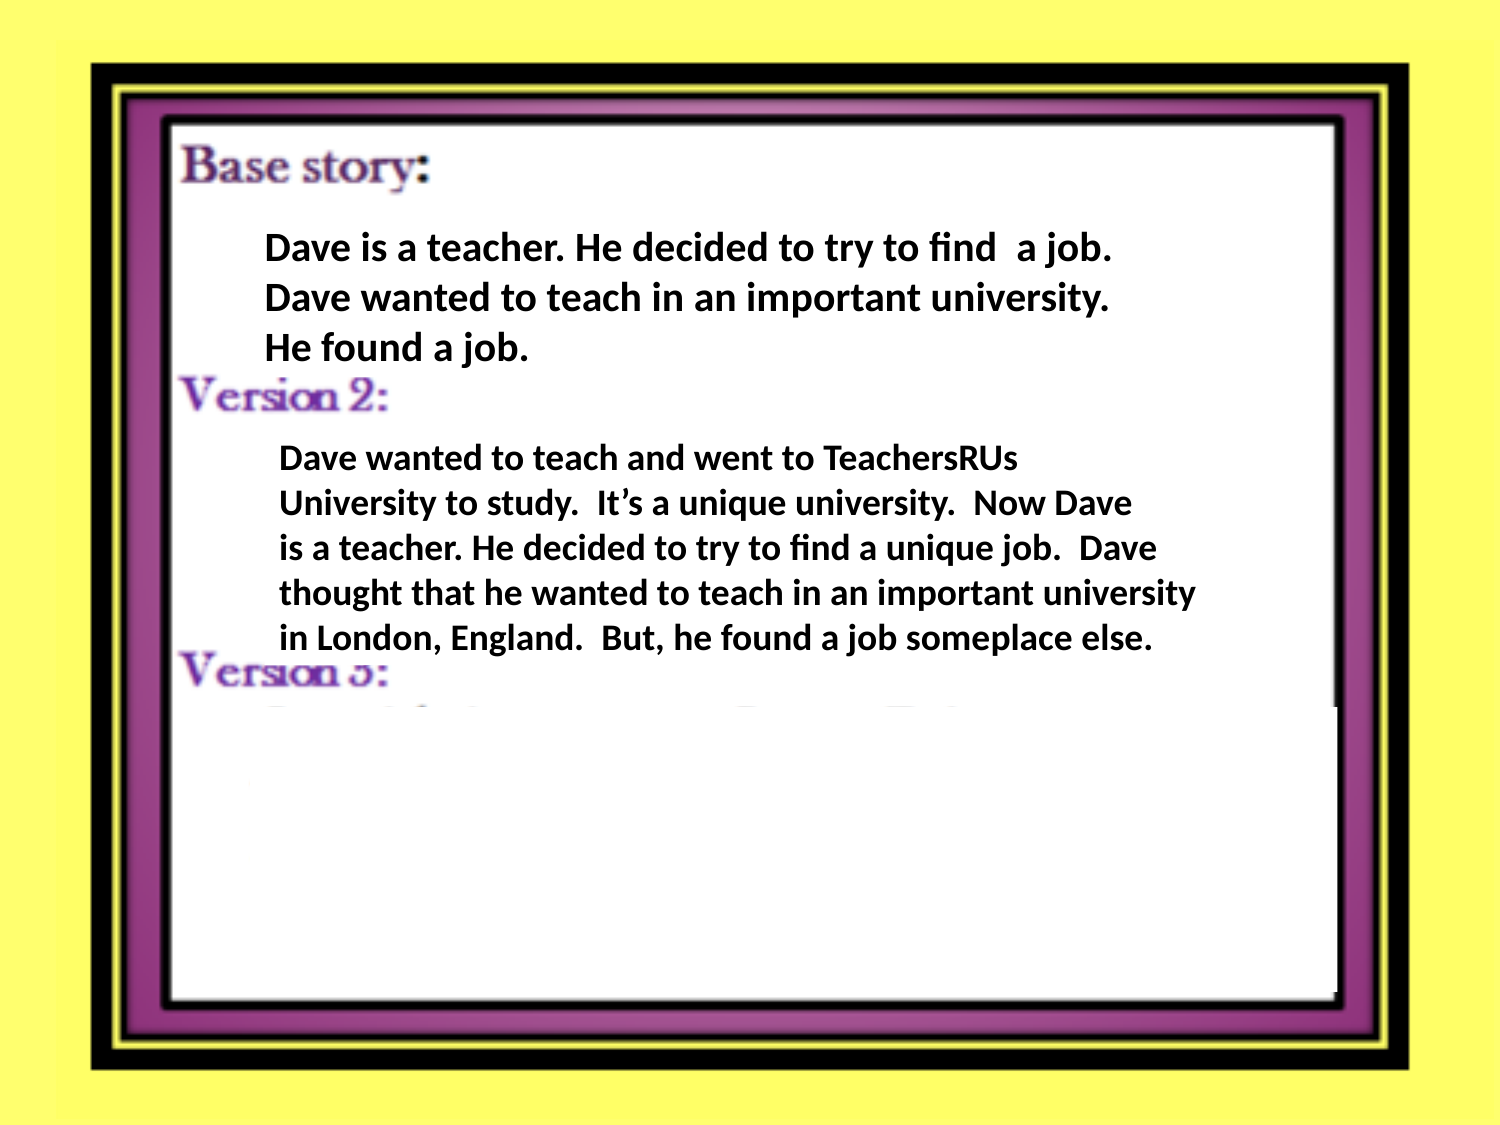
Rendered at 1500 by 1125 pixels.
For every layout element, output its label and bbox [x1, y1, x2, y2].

list [55, 39, 1495, 1120]
